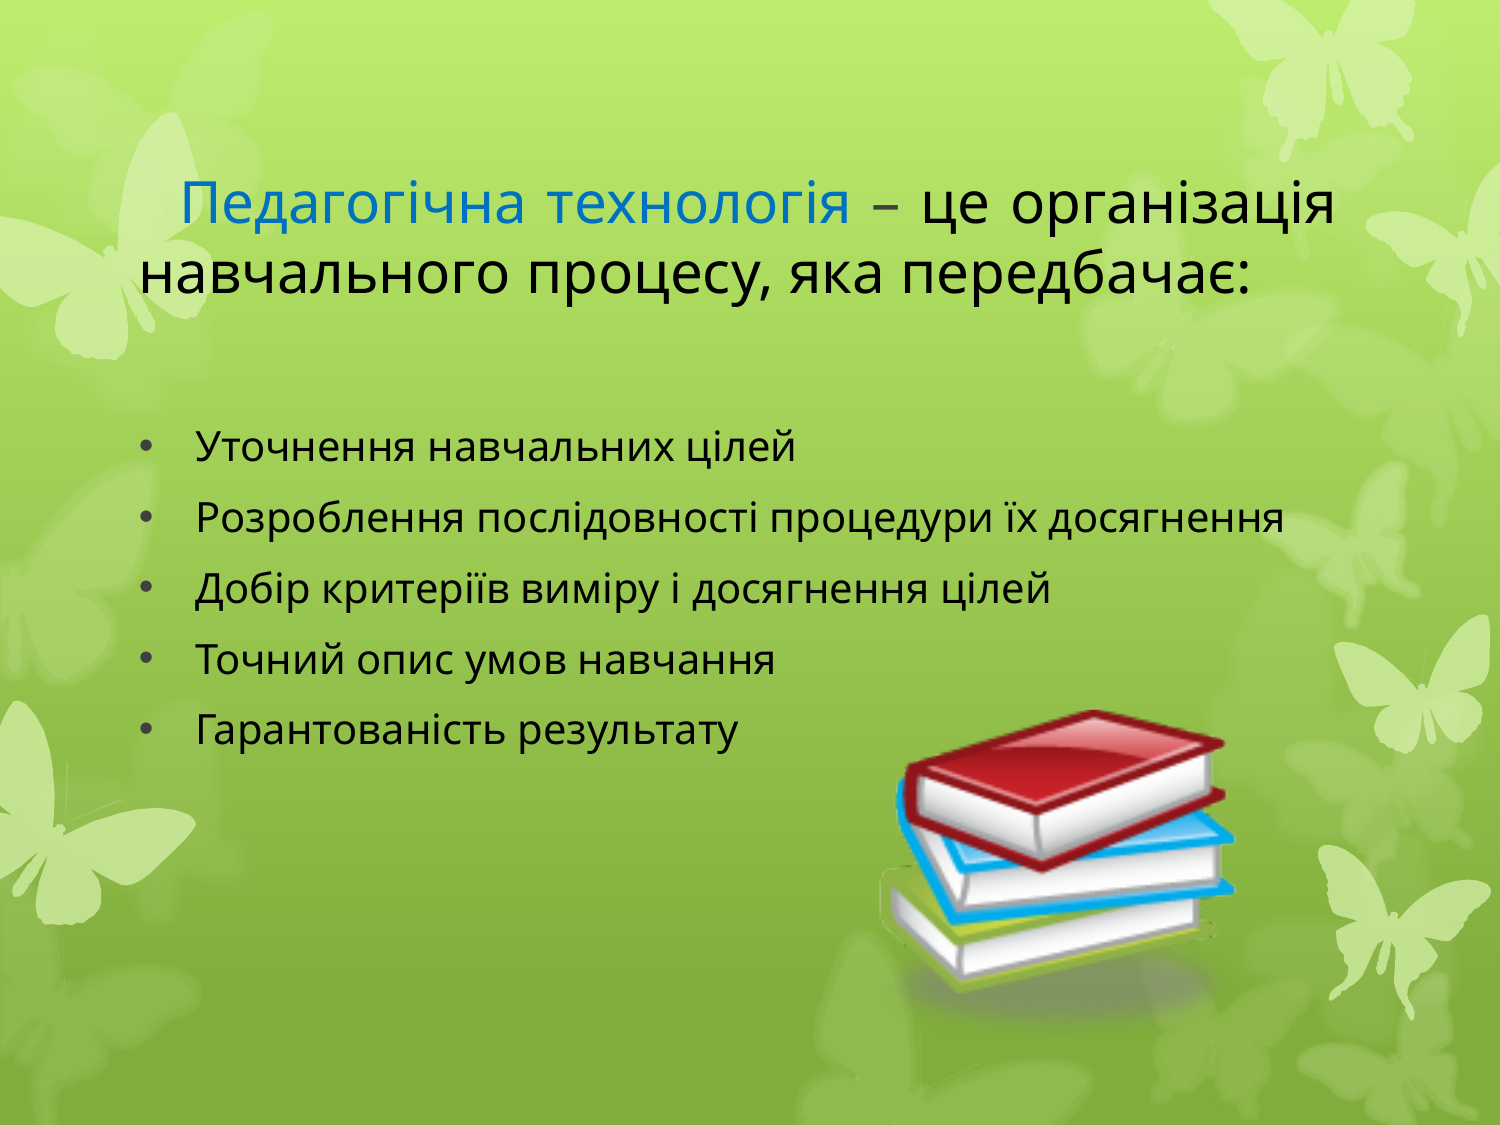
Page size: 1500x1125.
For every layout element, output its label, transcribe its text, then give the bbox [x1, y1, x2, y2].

picture [855, 644, 1259, 1036]
list Педагогічна технологія – це організація навчального процесу, яка передбачає: Уточнення навчальних цілей Розроблення послідовності процедури їх досягнення Добір критеріїв виміру і досягнення цілей Точний опис умов навчання Гарантованість результату [123, 113, 1352, 870]
